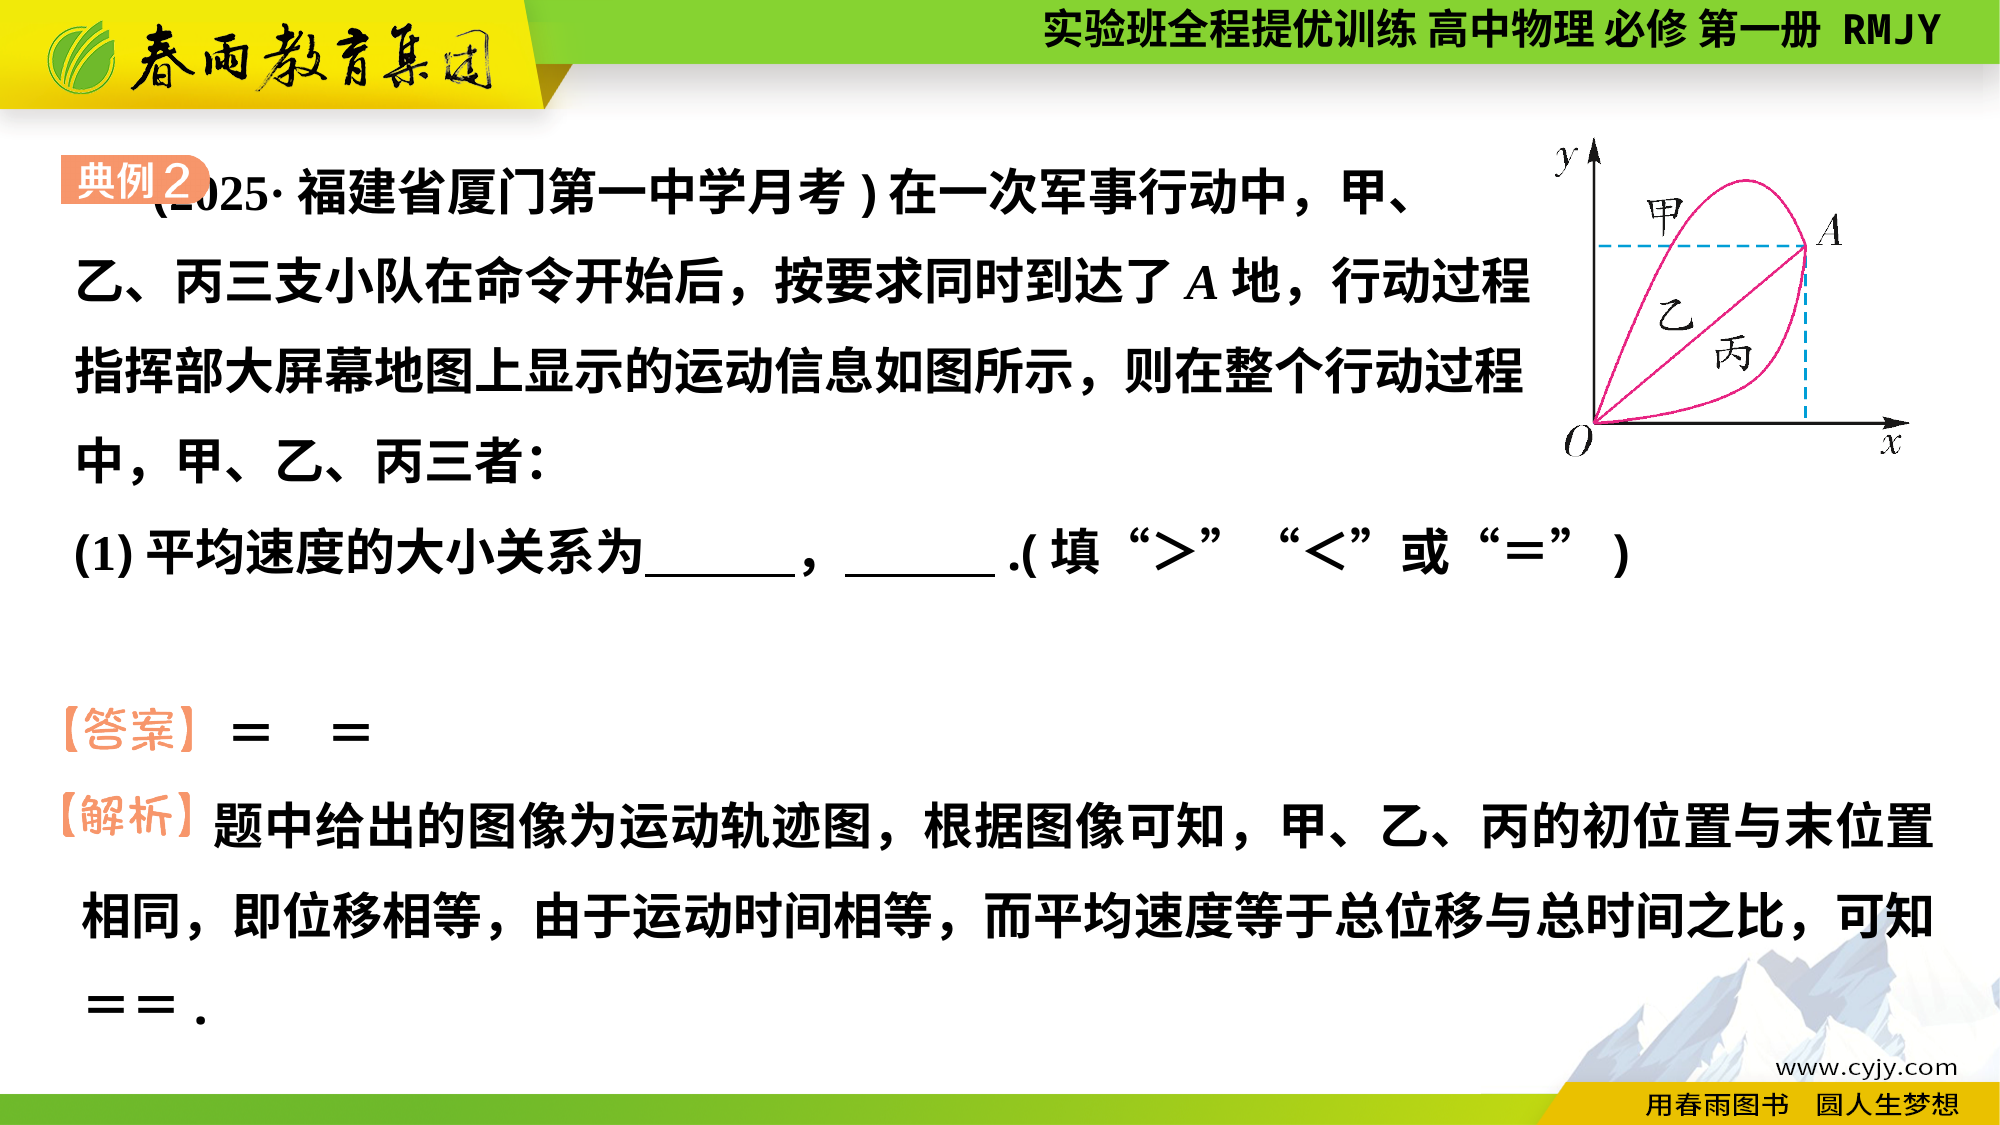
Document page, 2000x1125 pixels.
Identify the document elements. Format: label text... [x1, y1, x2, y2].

picture [0, 0, 2000, 1125]
text_box ＝ ＝ [211, 694, 391, 770]
